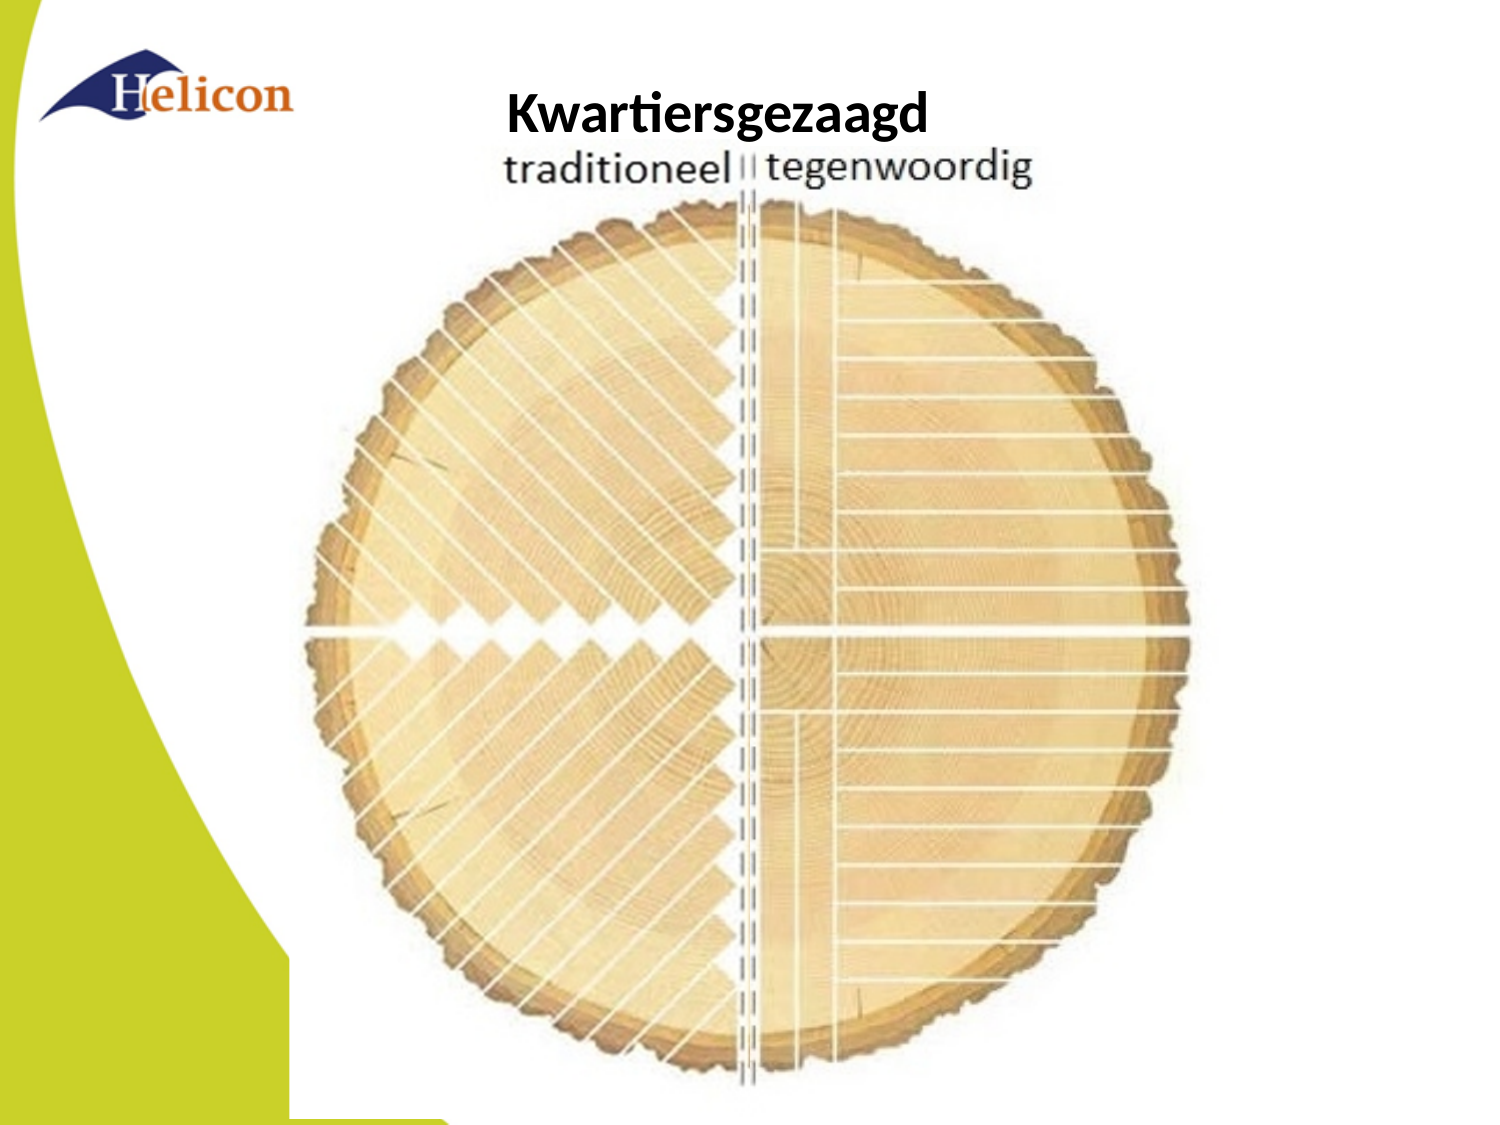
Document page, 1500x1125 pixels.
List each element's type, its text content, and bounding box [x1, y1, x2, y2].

text_box Kwartiersgezaagd [493, 66, 946, 145]
picture [0, 0, 1500, 1125]
